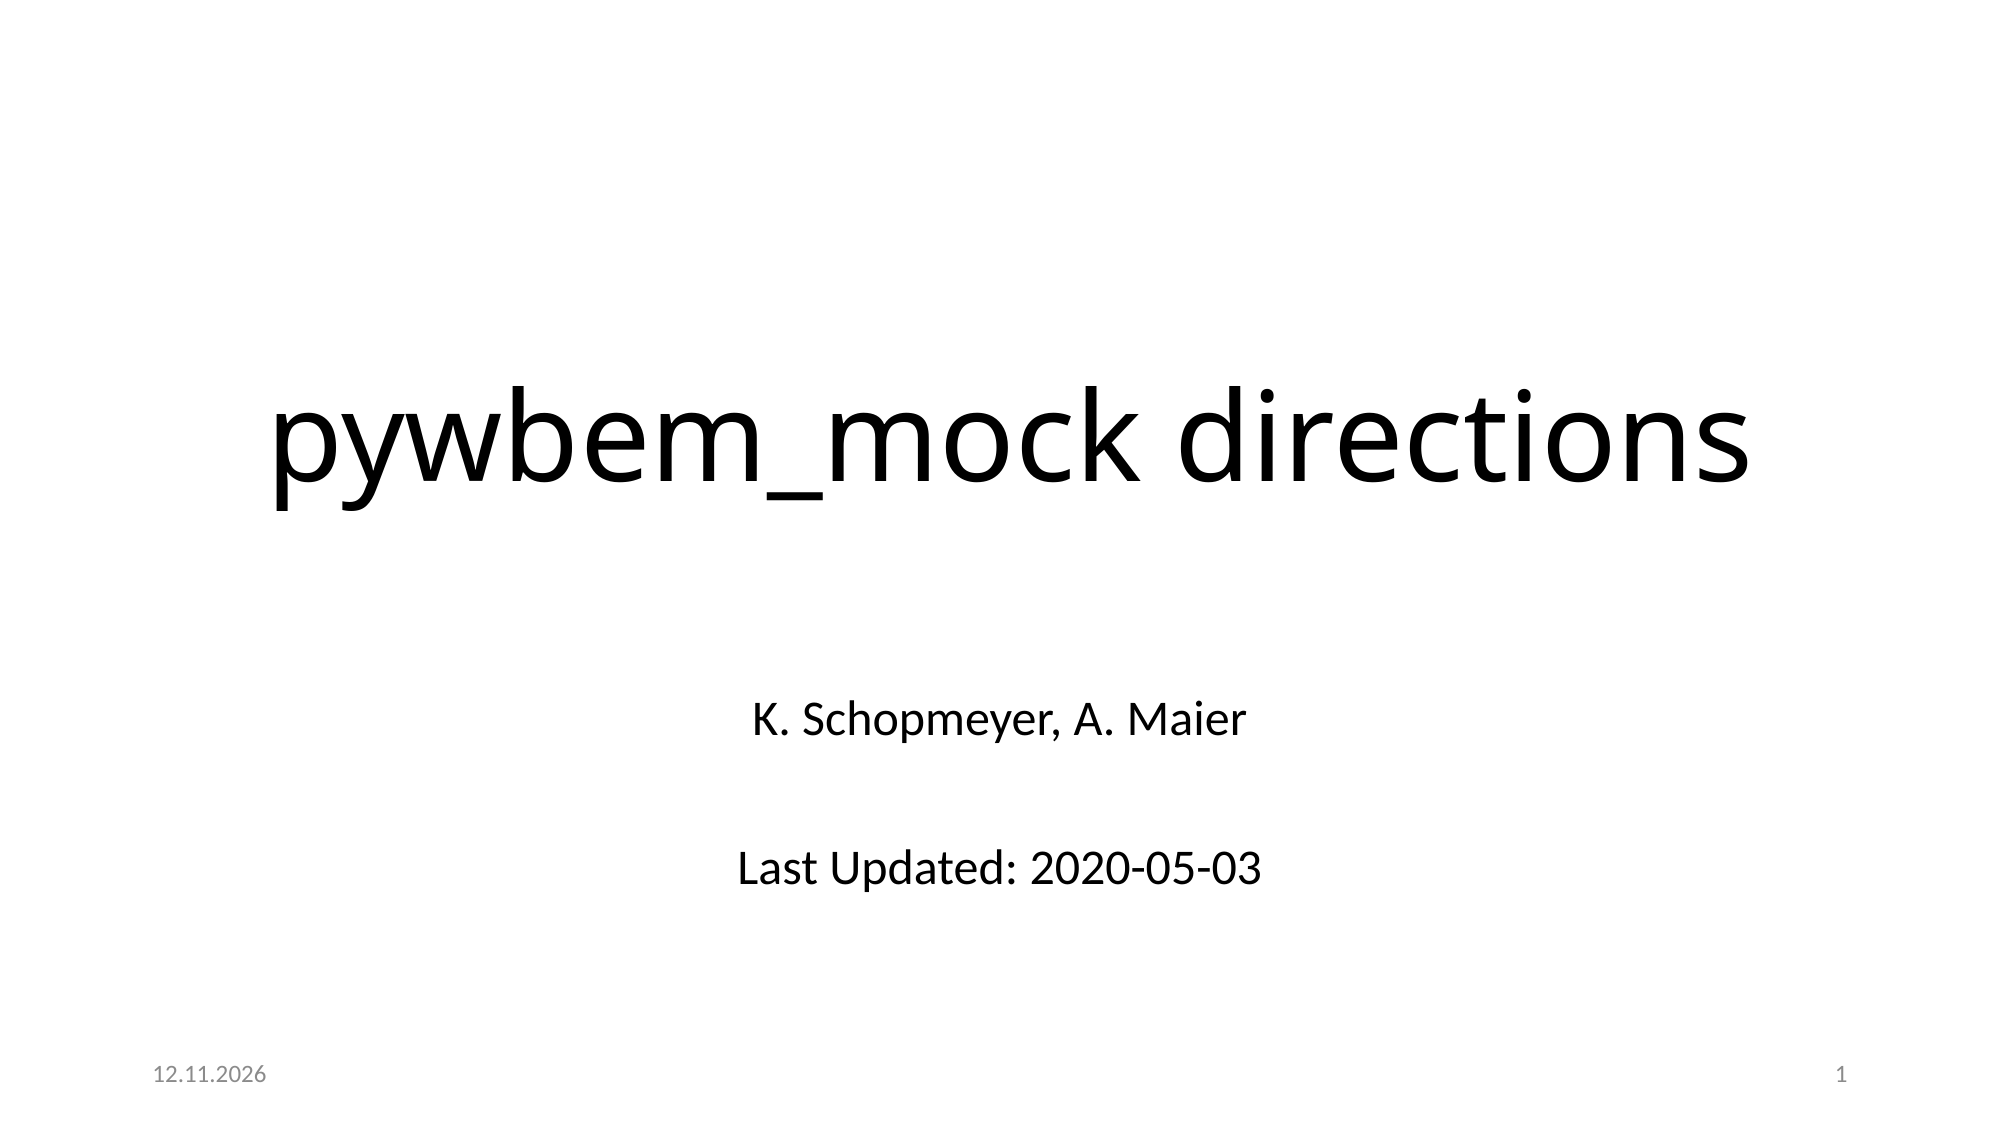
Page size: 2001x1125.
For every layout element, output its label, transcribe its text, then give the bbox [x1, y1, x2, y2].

slide_number 1 [1412, 1042, 1863, 1103]
subtitle K. Schopmeyer, A. Maier Last Updated: 2020-05-03 [249, 684, 1750, 1050]
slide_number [137, 1042, 588, 1103]
title pywbem_mock directions [74, 246, 1947, 516]
